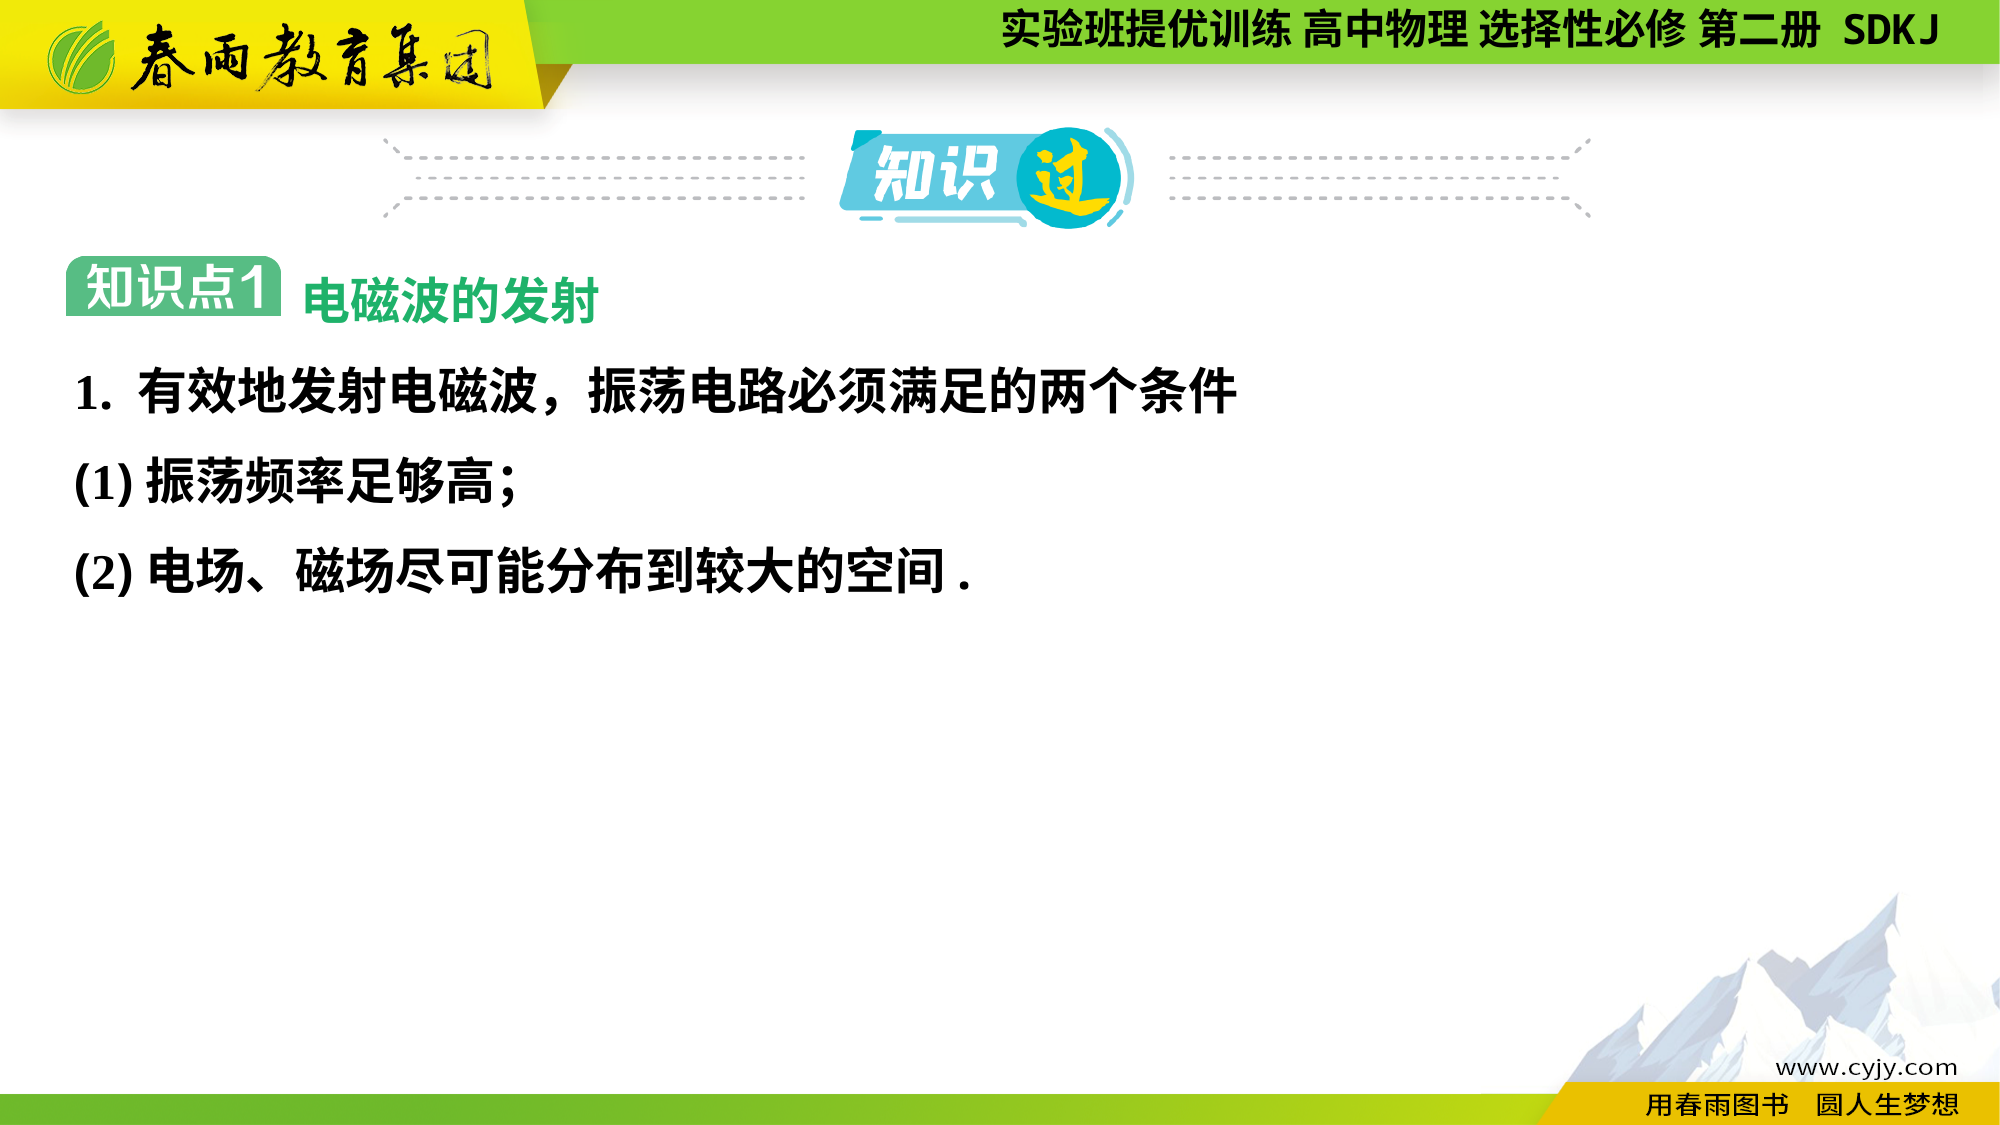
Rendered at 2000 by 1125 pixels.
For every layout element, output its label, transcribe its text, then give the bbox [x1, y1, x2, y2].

list 电磁波的发射 1. 有效地发射电磁波，振荡电路必须满足的两个条件 (1)振荡频率足够高； (2)电场、磁场尽可能分布到较大的空间. [59, 231, 1944, 599]
picture [0, 0, 2000, 1125]
